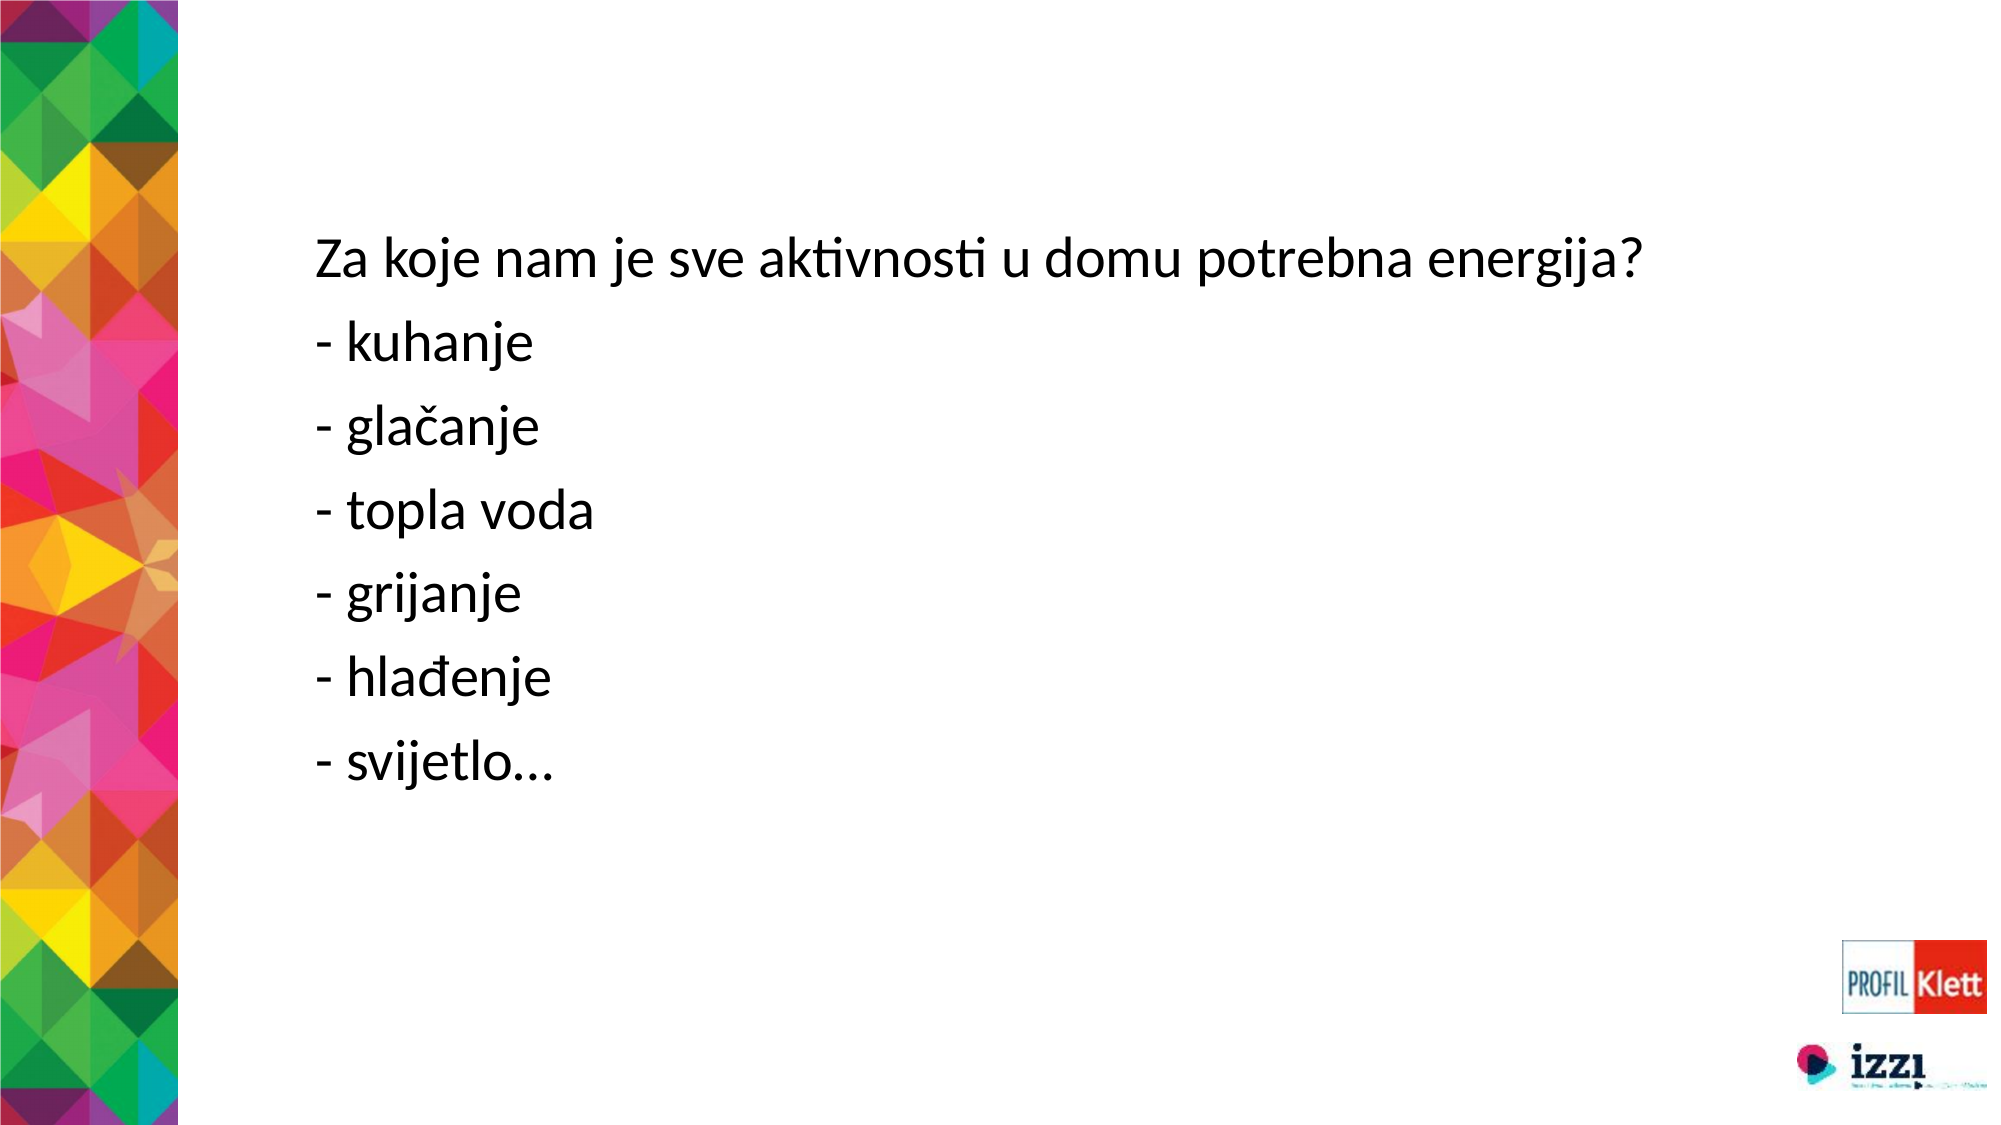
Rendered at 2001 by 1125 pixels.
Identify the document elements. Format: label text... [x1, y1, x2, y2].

list Za koje nam je sve aktivnosti u domu potrebna energija? - kuhanje - glačanje - topla voda - grijanje - hlađenje - svijetlo… [300, 219, 1725, 998]
picture [1842, 940, 1987, 1014]
picture [1, 2, 178, 1124]
picture [1797, 1042, 1987, 1091]
